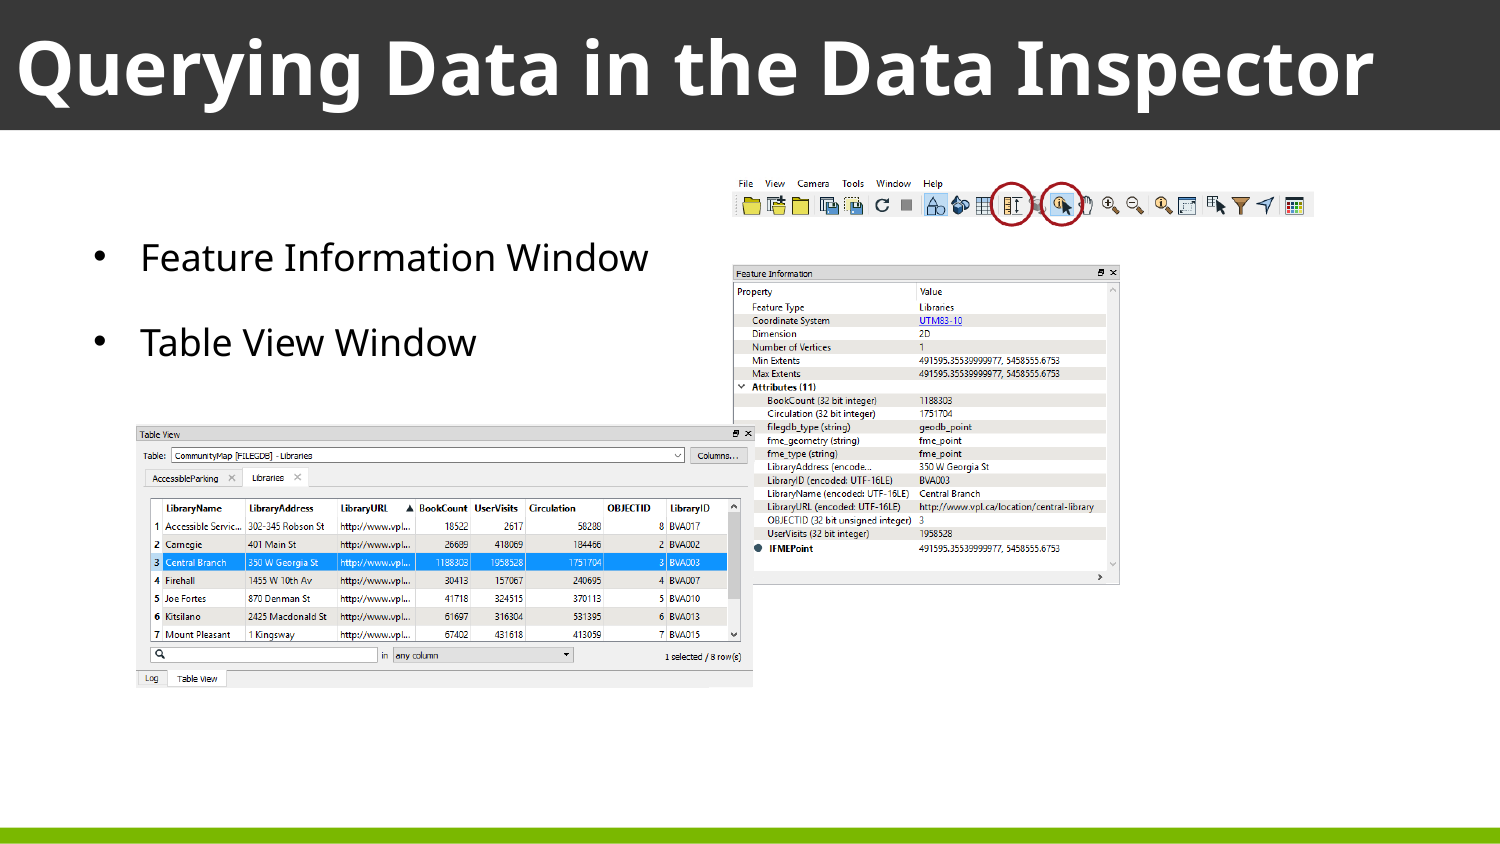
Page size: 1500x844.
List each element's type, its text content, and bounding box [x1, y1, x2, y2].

picture [136, 264, 1120, 688]
picture [731, 177, 1314, 230]
text_box Feature Information Window Table View Window [65, 211, 936, 372]
text_box Querying Data in the Data Inspector [0, 0, 1500, 131]
